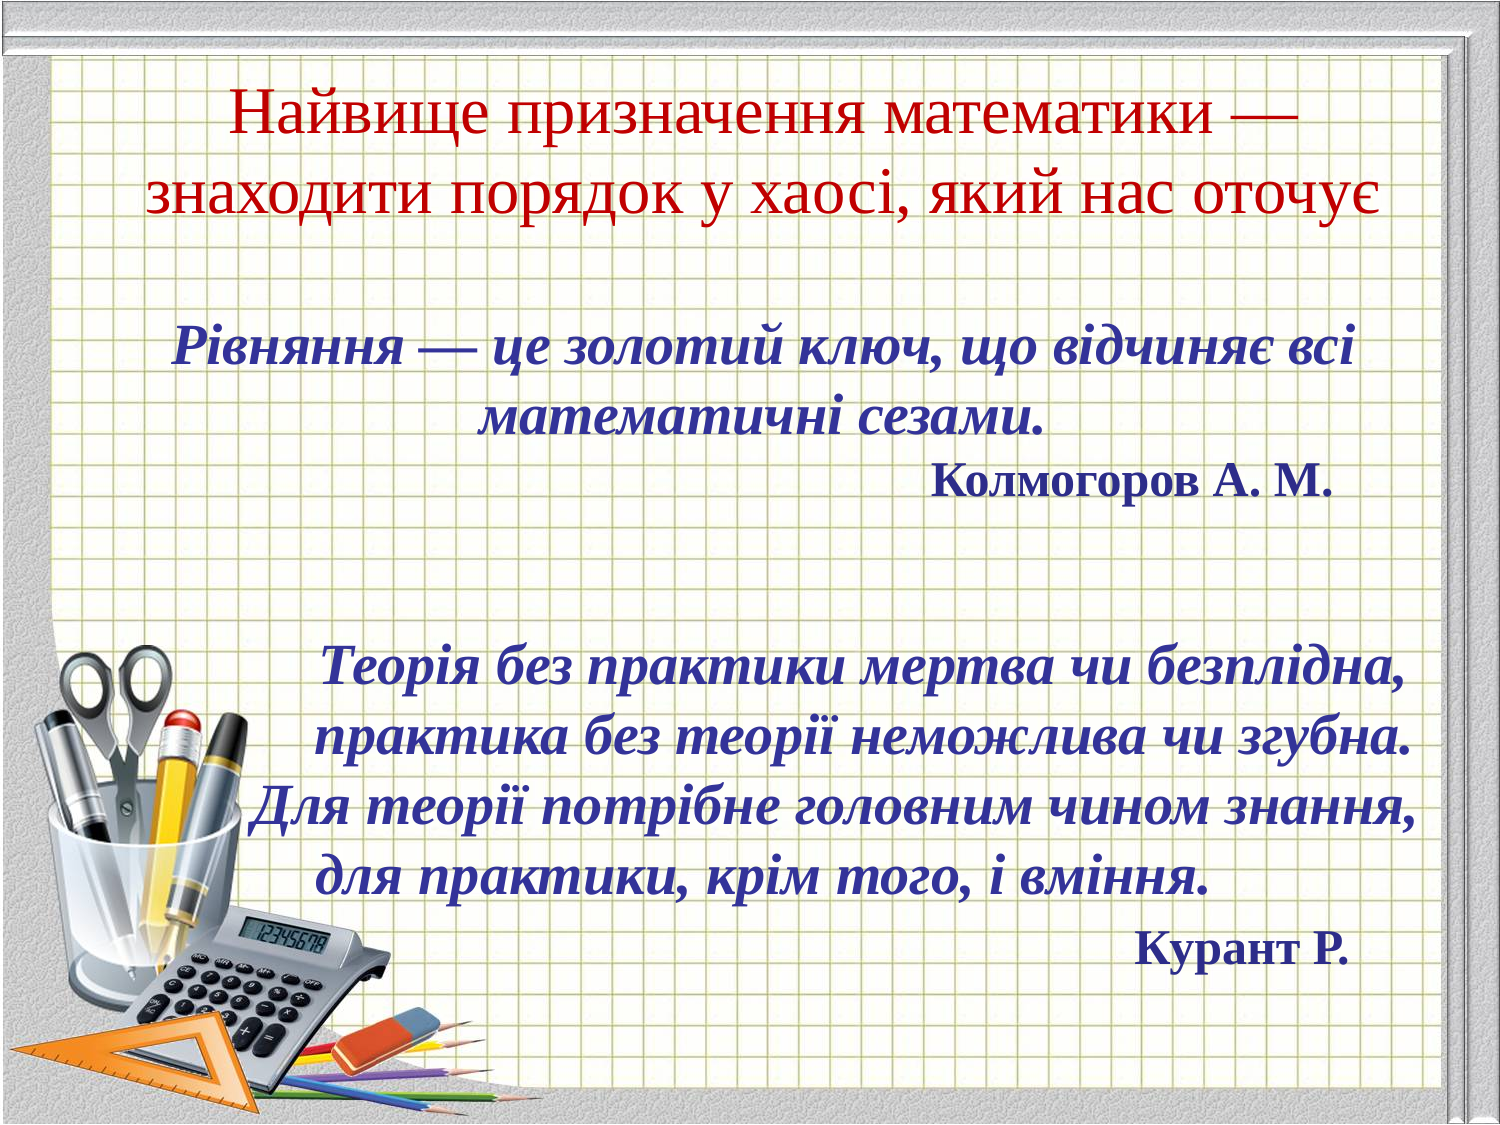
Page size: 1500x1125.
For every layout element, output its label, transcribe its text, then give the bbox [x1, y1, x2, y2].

title Найвище призначення математики — знаходити порядок у хаосі, який нас оточує Рівняння — це золотий ключ, що відчиняє всі математичні сезами. Колмогоров А. М. Теорія без практики мертва чи безплідна, практика без теорії неможлива чи згубна. Для теорії потрібне головним чином знання, для практики, крім того, і вміння. Курант Р. [88, 432, 1439, 621]
picture [0, 0, 1500, 1125]
